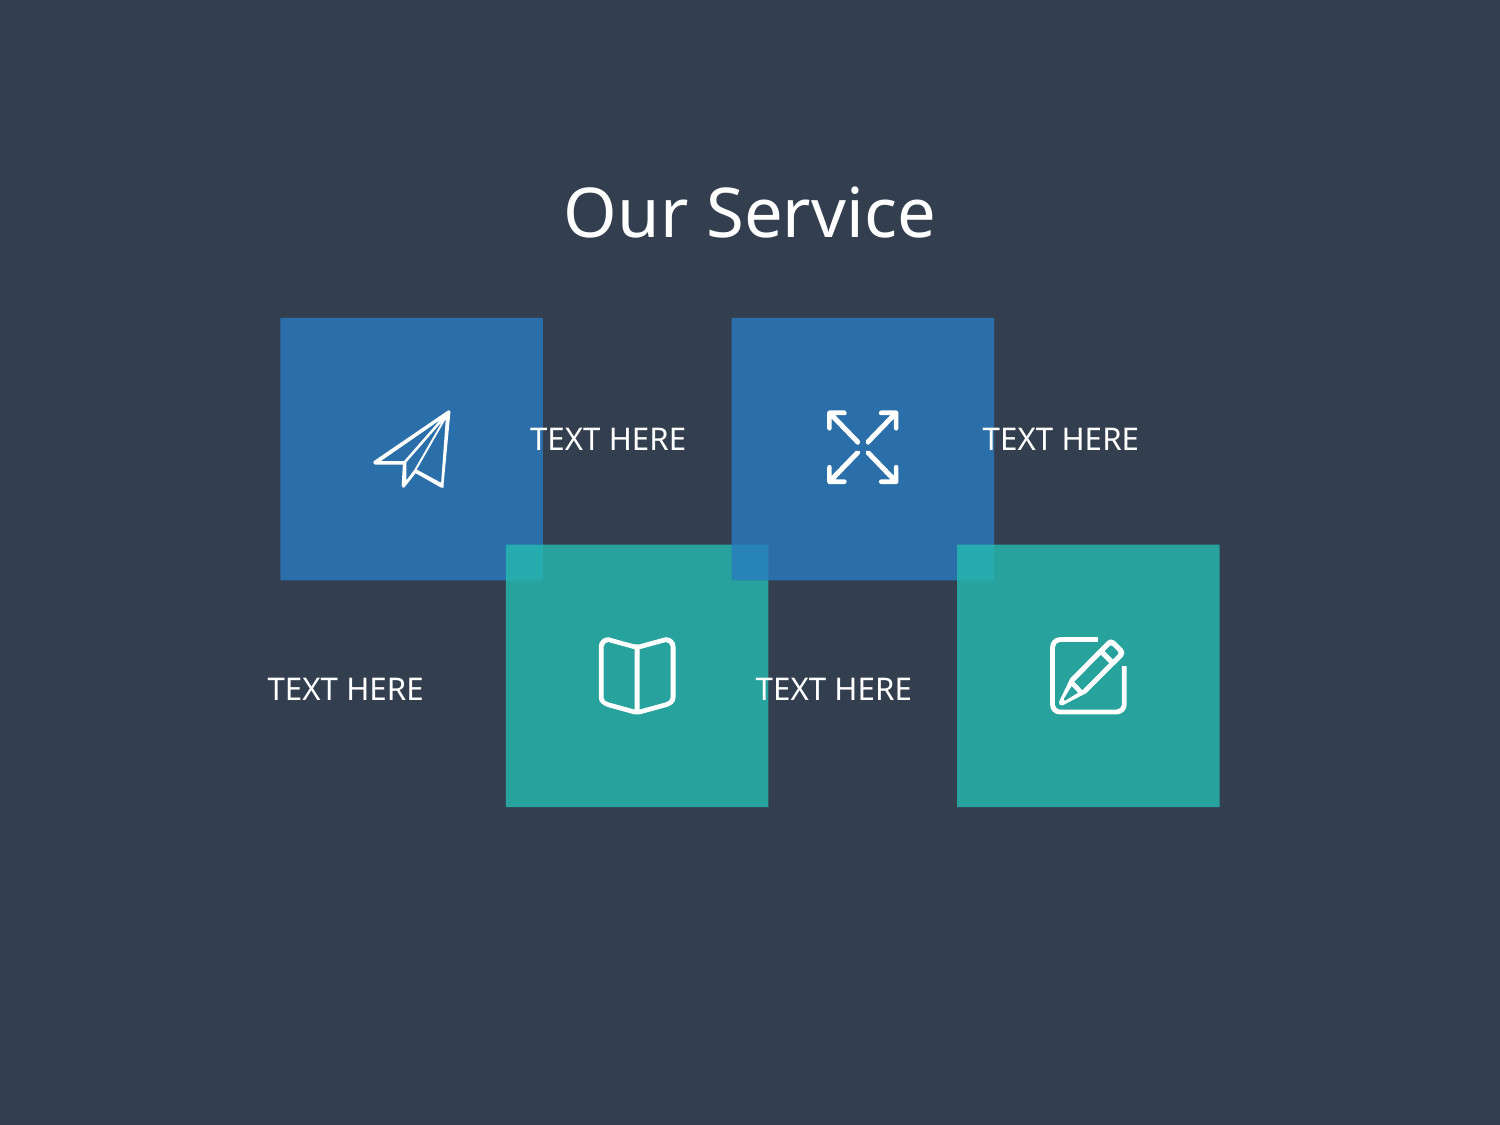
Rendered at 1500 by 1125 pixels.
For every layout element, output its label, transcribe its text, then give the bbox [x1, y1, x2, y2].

text_box [373, 410, 451, 488]
text_box [1050, 637, 1127, 715]
text_box [279, 317, 544, 581]
text_box [731, 317, 995, 581]
text_box TEXT HERE [740, 661, 928, 714]
text_box [827, 450, 861, 485]
text_box [505, 544, 769, 808]
text_box [598, 637, 676, 715]
text_box TEXT HERE [967, 411, 1155, 464]
text_box [956, 544, 1221, 808]
text_box TEXT HERE [252, 661, 440, 714]
text_box [866, 450, 899, 485]
text_box [866, 410, 899, 445]
text_box [827, 410, 861, 445]
text_box TEXT HERE [515, 411, 702, 464]
text_box Our Service [549, 161, 951, 259]
